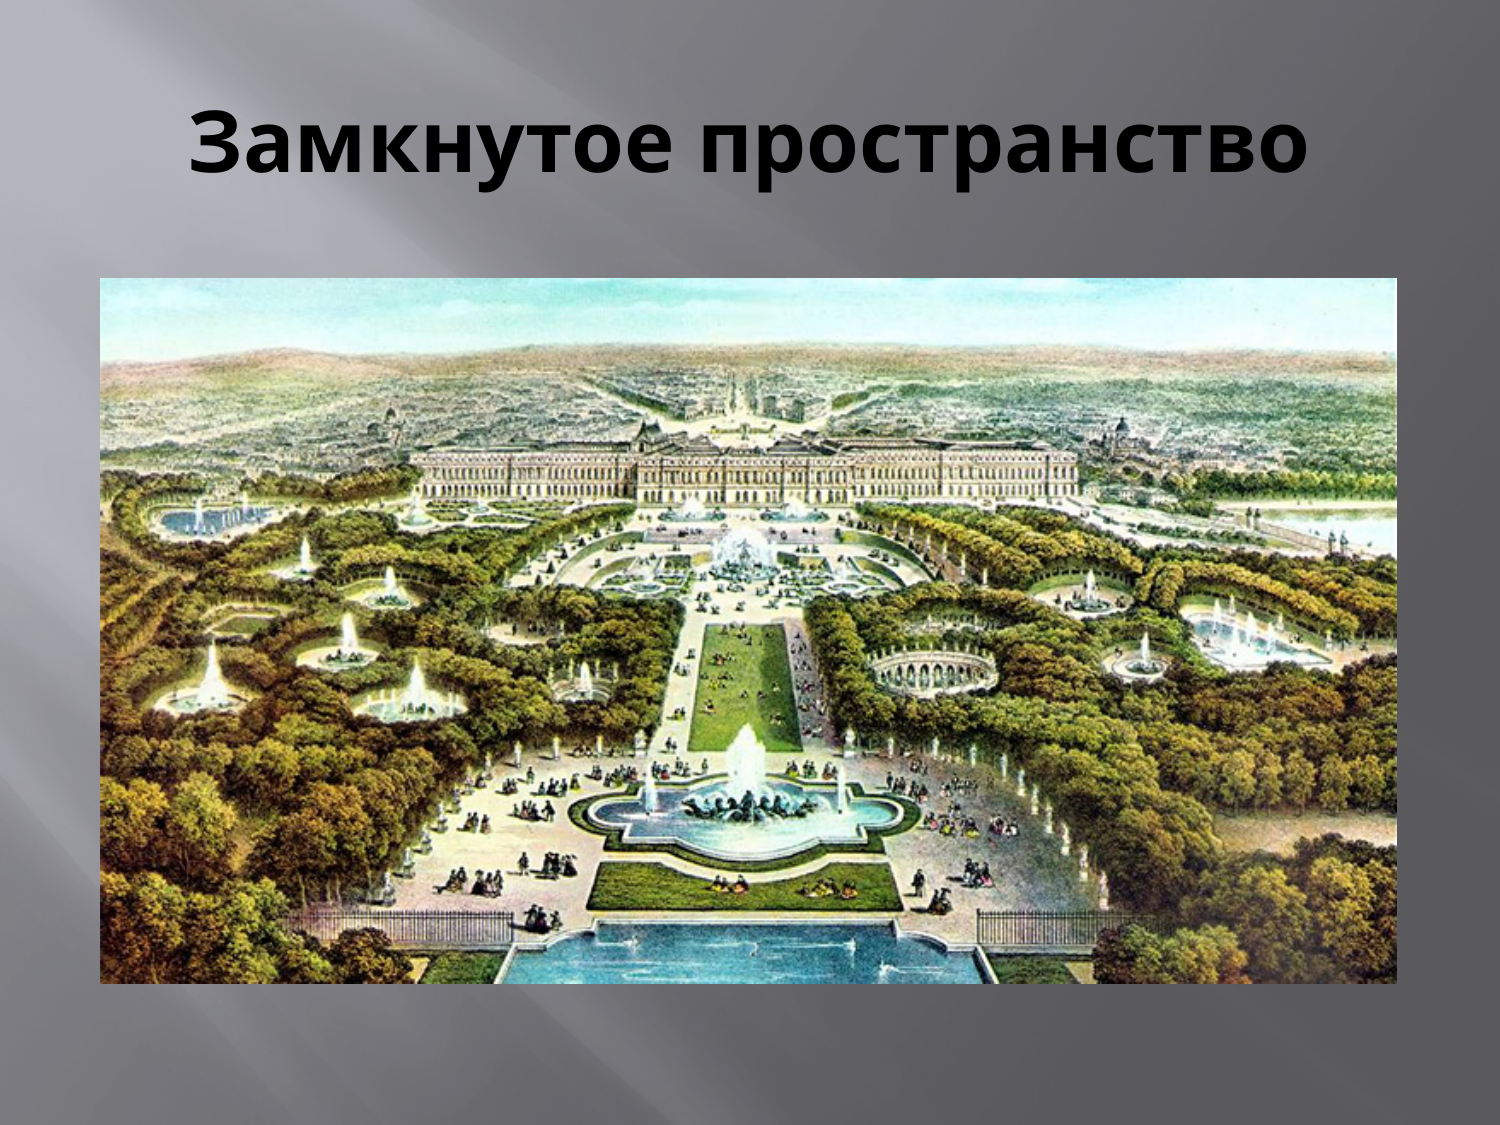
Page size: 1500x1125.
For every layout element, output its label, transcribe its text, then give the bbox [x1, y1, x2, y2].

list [100, 278, 1397, 984]
title Замкнутое пространство [75, 45, 1425, 233]
